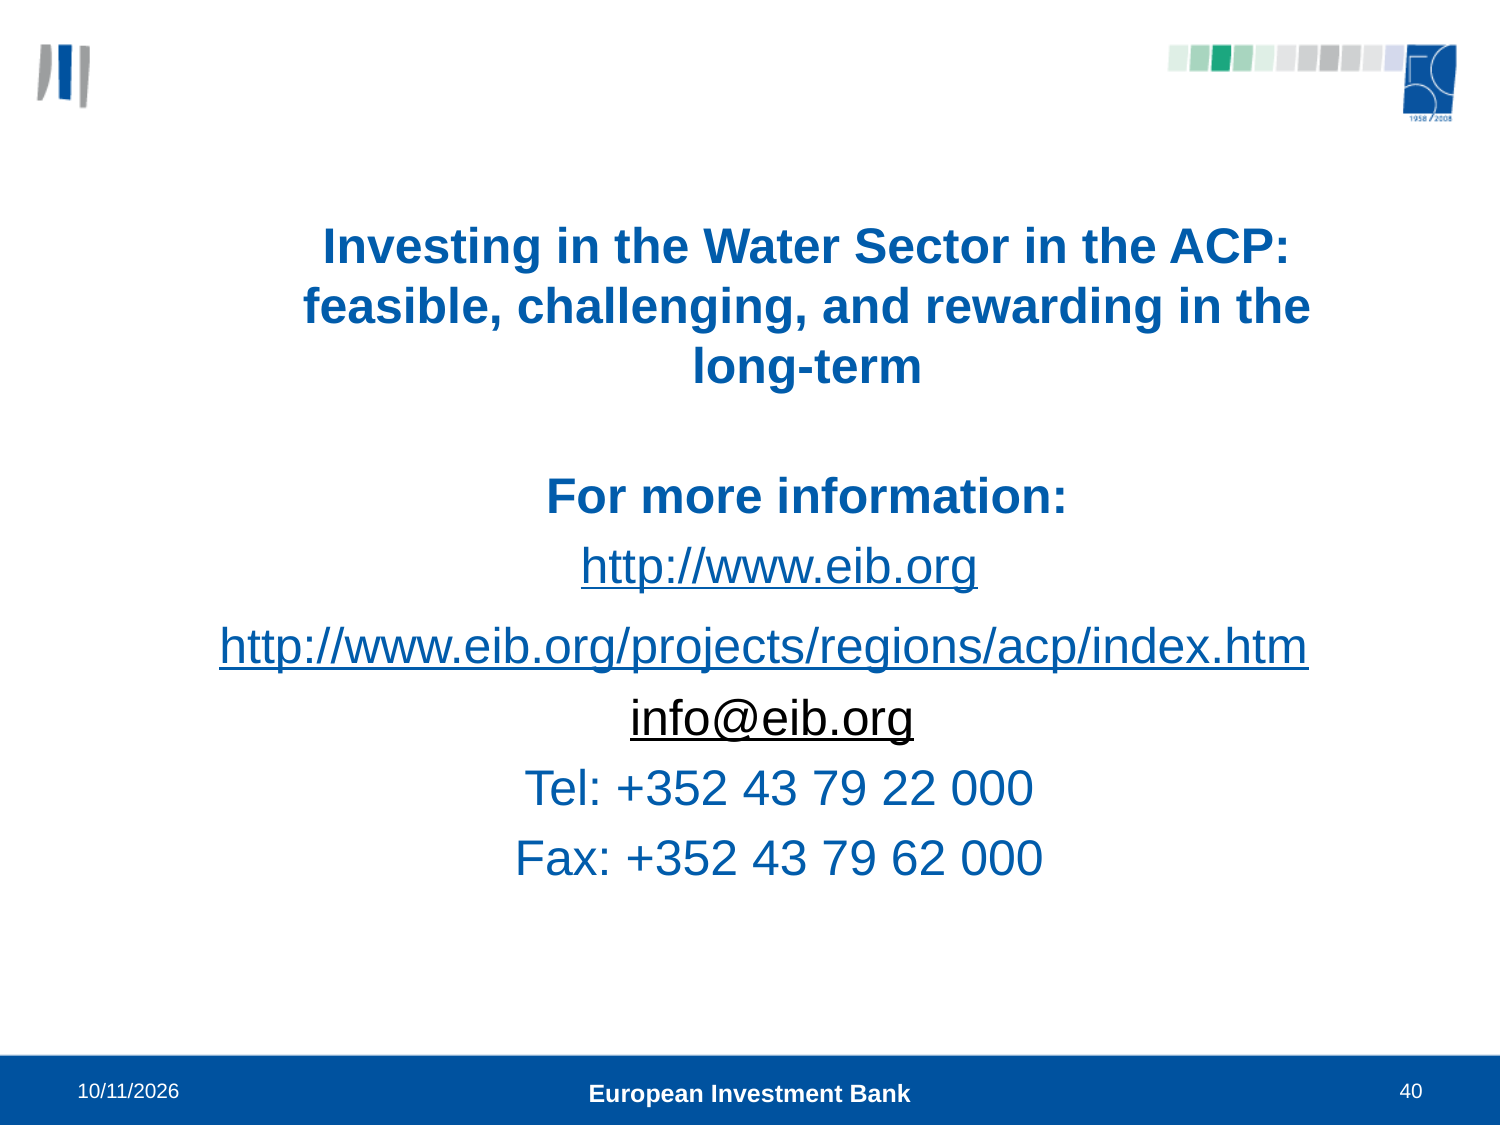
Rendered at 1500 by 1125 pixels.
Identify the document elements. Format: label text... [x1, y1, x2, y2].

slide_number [62, 1070, 226, 1125]
slide_number 40 [1274, 1070, 1438, 1125]
list Investing in the Water Sector in the ACP: feasible, challenging, and rewarding in the long-term For more information: http://www.eib.org http://www.eib.org/projects/regions/acp/index.htm info@eib.org Tel: +352 43 79 22 000 Fax: +352 43 79 62 000 [176, 206, 1382, 987]
picture [0, 0, 1500, 1125]
footer European Investment Bank [229, 1070, 1271, 1125]
